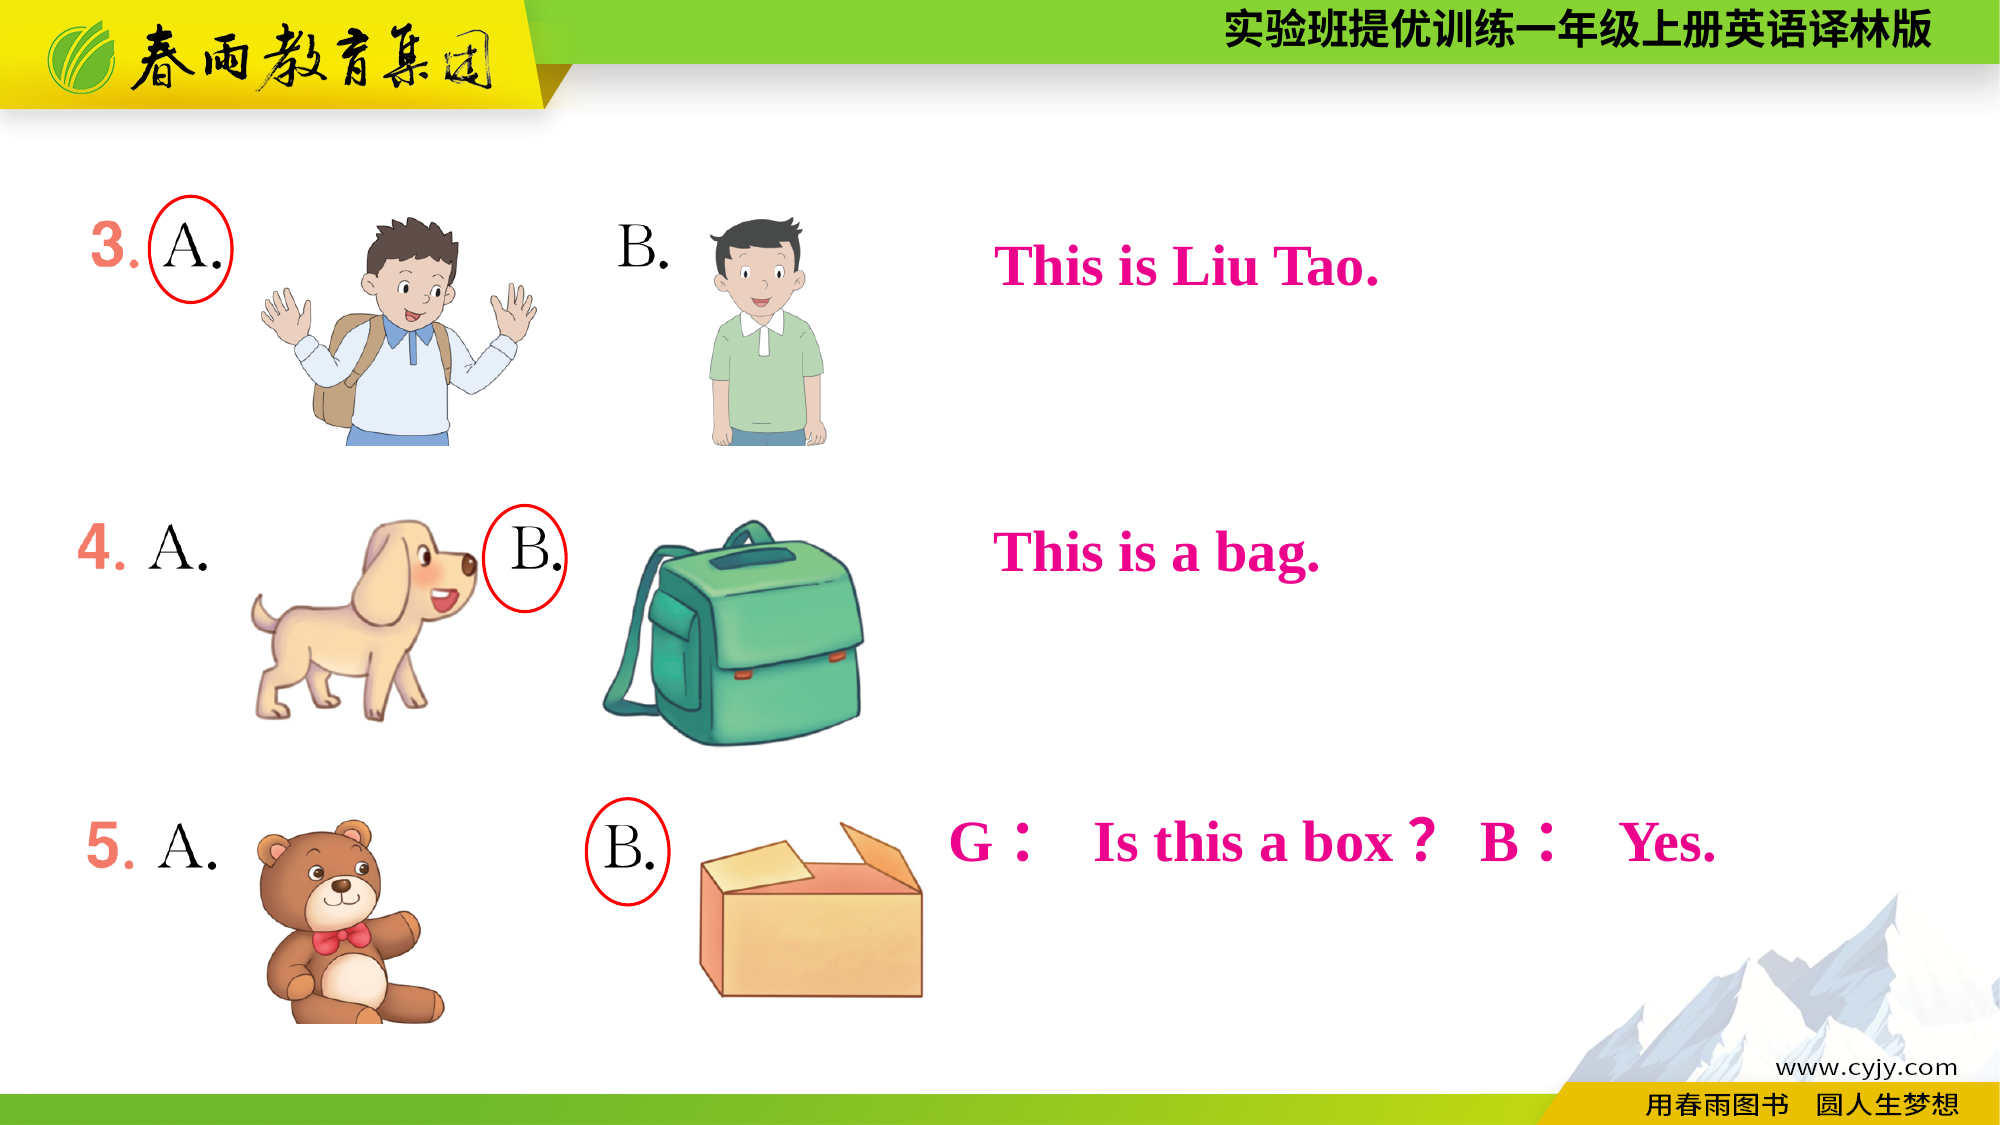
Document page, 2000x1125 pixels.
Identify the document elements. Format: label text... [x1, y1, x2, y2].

text_box This is Liu Tao. [979, 219, 1395, 305]
text_box G： Is this a box？B： Yes. [983, 795, 1732, 881]
picture [0, 0, 2000, 1125]
text_box This is a bag. [979, 506, 1337, 591]
